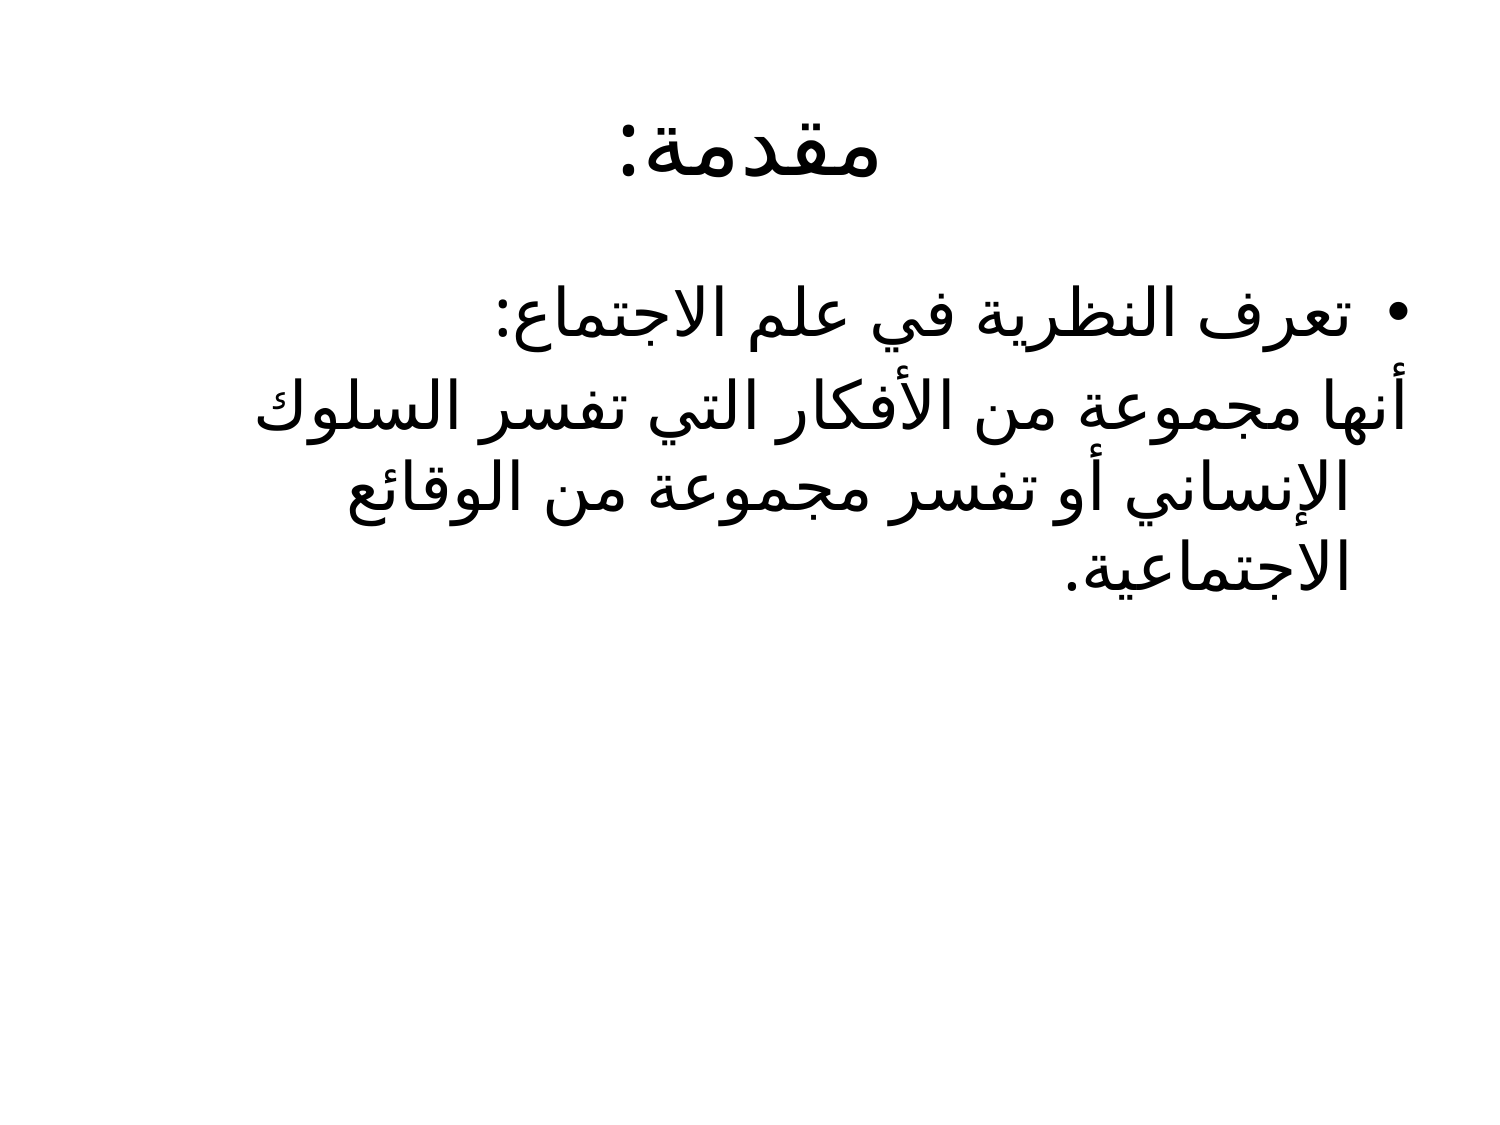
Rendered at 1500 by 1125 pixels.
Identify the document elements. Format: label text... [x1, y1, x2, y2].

list تعرف النظرية في علم الاجتماع: أنها مجموعة من الأفكار التي تفسر السلوك الإنساني أو تفسر مجموعة من الوقائع الاجتماعية. [75, 262, 1425, 1005]
title مقدمة: [75, 45, 1425, 233]
